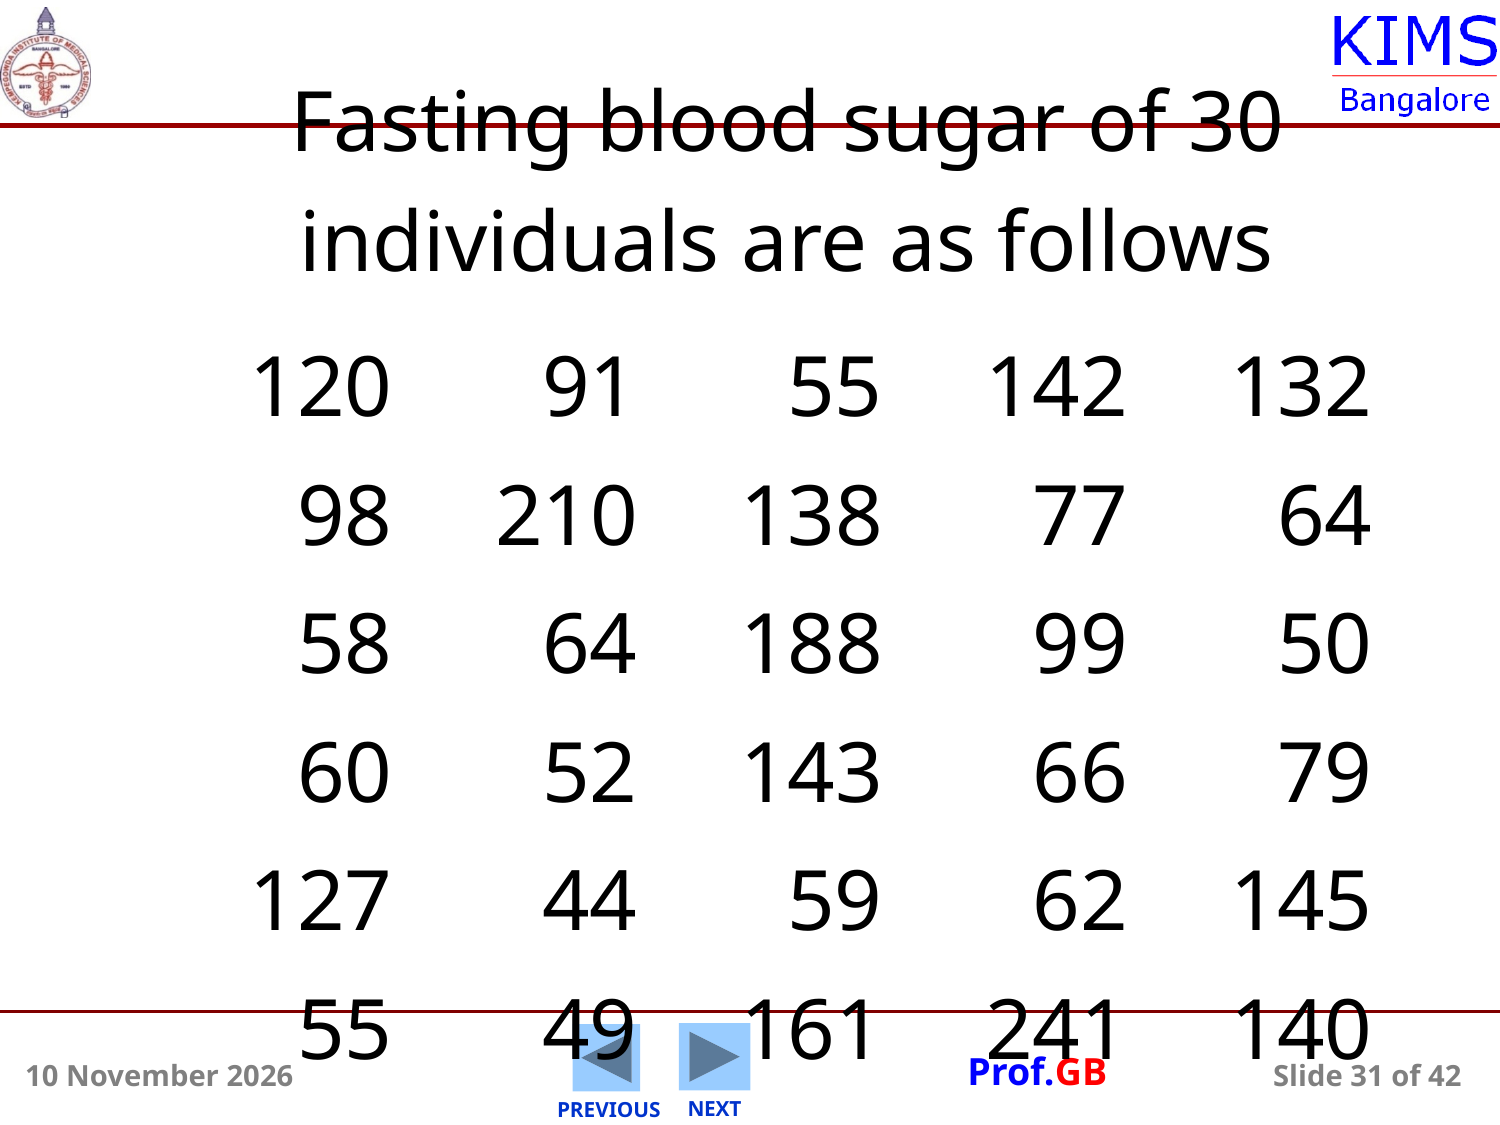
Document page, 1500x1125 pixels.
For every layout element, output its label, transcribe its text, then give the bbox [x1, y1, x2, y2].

table_cell 55 [163, 963, 407, 1091]
table_cell 44 [407, 834, 653, 963]
table_header 120 [163, 320, 407, 449]
table_cell 241 [897, 963, 1143, 1091]
table_cell 64 [407, 577, 653, 706]
table_cell 138 [653, 449, 897, 577]
table_header 55 [653, 320, 897, 449]
table_cell 58 [163, 577, 407, 706]
table_cell 140 [1143, 963, 1387, 1091]
table_cell 50 [1143, 577, 1387, 706]
table_cell 60 [163, 706, 407, 834]
table_cell 79 [1143, 706, 1387, 834]
table_cell 99 [897, 577, 1143, 706]
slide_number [10, 1051, 396, 1103]
picture [1330, 12, 1500, 118]
picture [0, 7, 91, 118]
text_box Fasting blood sugar of 30 individuals are as follows [112, 40, 1463, 296]
table_cell 59 [653, 834, 897, 963]
table_cell 98 [163, 449, 407, 577]
table_cell 210 [407, 449, 653, 577]
table_cell 143 [653, 706, 897, 834]
table_cell 77 [897, 449, 1143, 577]
table_cell 49 [407, 963, 653, 1091]
table_header 132 [1143, 320, 1387, 449]
table_cell 188 [653, 577, 897, 706]
table_cell 62 [897, 834, 1143, 963]
table_cell 161 [653, 963, 897, 1091]
table_header 91 [407, 320, 653, 449]
table_cell 64 [1143, 449, 1387, 577]
table_header 142 [897, 320, 1143, 449]
table_cell 66 [897, 706, 1143, 834]
table_cell 52 [407, 706, 653, 834]
table_cell 145 [1143, 834, 1387, 963]
table_cell 127 [163, 834, 407, 963]
